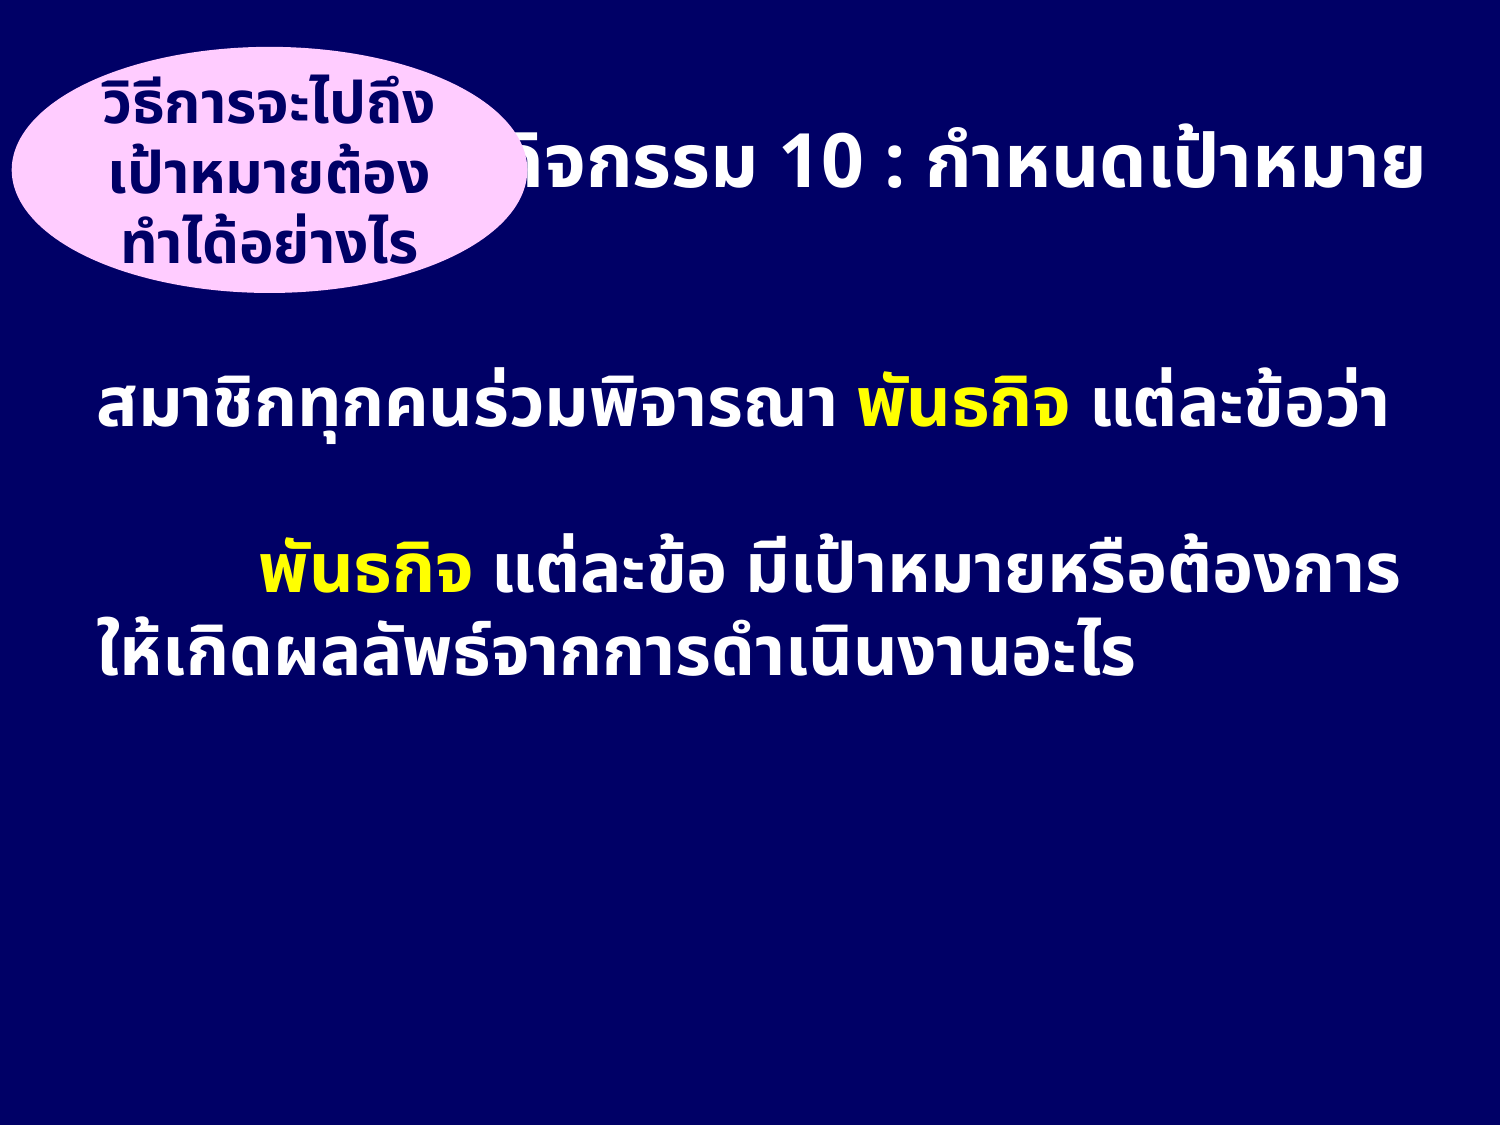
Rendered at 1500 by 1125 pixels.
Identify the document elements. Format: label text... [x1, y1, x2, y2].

text_box วิธีการจะไปถึงเป้าหมายต้องทำได้อย่างไร [9, 44, 530, 296]
text_box กิจกรรม 10 : กำหนดเป้าหมาย [494, 105, 1477, 211]
text_box สมาชิกทุกคนร่วมพิจารณา พันธกิจ แต่ละข้อว่า พันธกิจ แต่ละข้อ มีเป้าหมายหรือต้องการ ให้เกิดผลลัพธ์จากการดำเนินงานอะไร [81, 269, 1432, 809]
